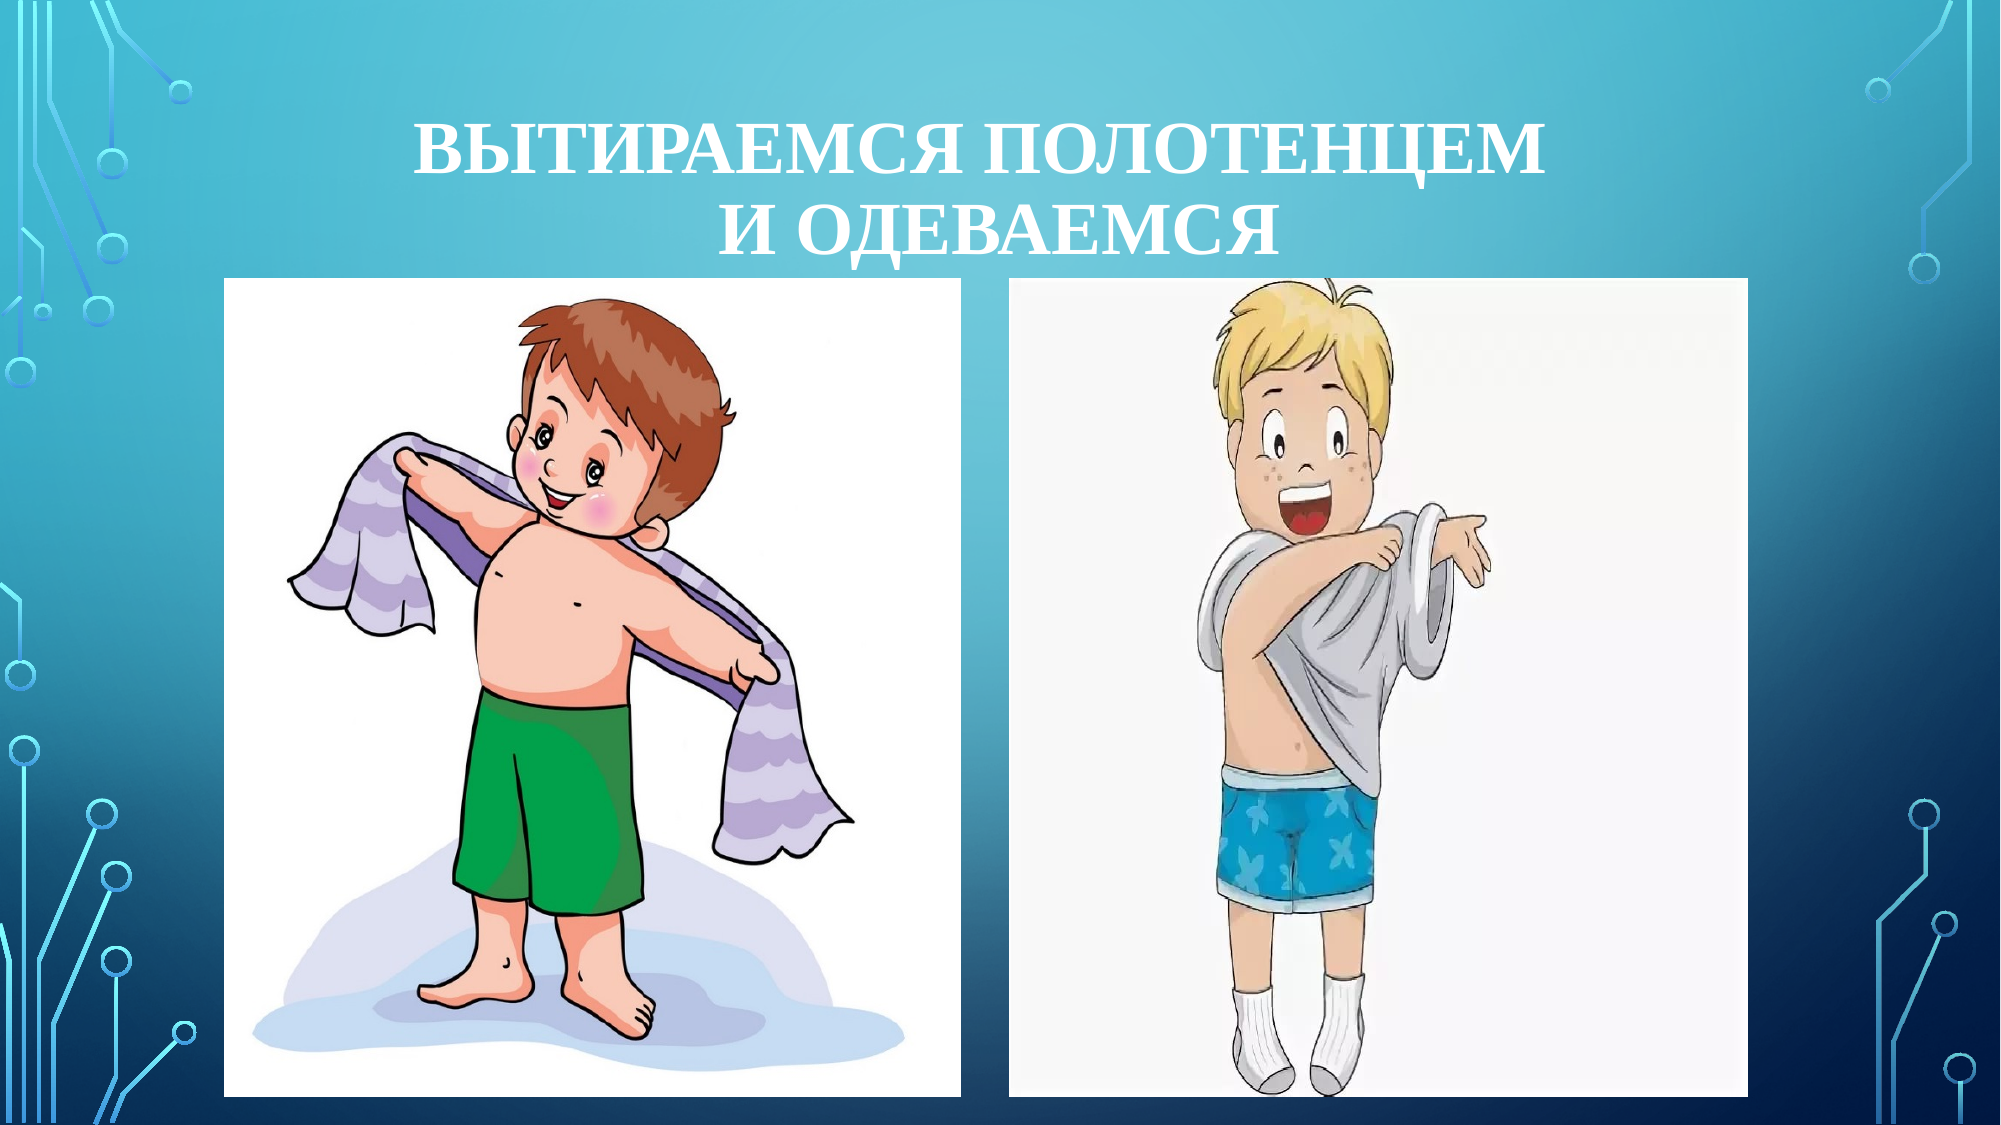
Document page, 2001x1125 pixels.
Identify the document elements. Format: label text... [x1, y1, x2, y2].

title Вытираемся полотенцем и одеваемся [187, 101, 1813, 279]
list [223, 278, 961, 1098]
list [1008, 278, 1748, 1098]
